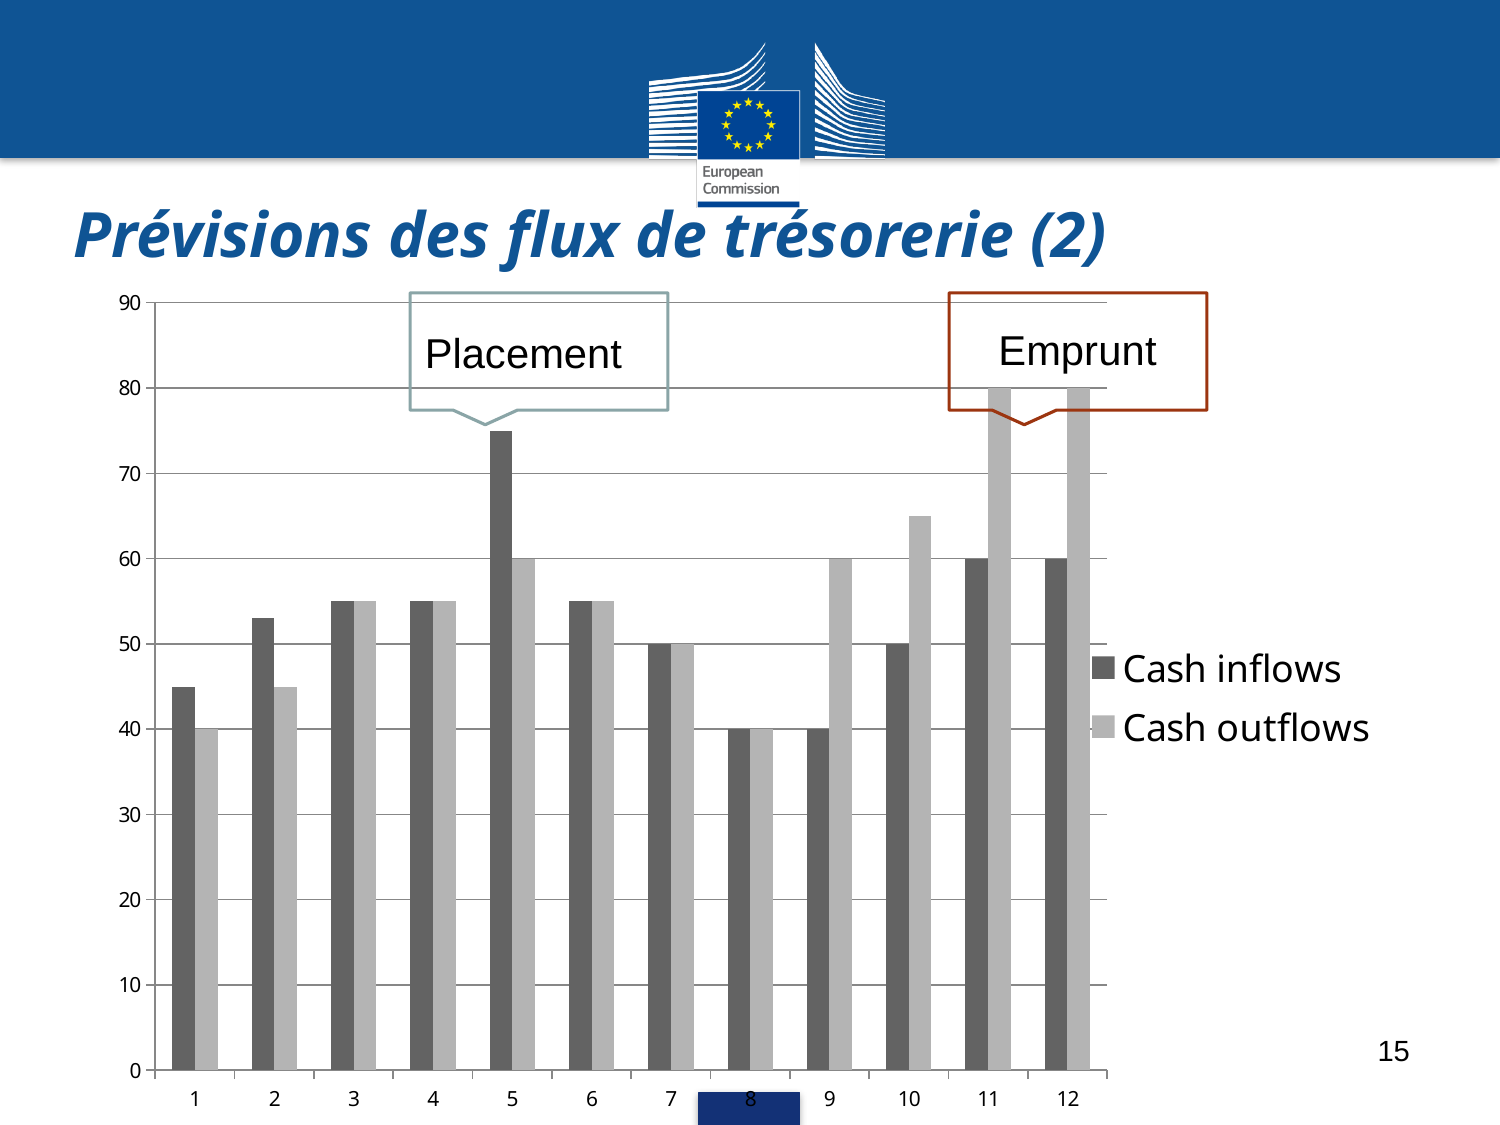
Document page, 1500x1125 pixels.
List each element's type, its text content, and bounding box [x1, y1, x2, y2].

picture [649, 42, 885, 187]
chart [105, 269, 1395, 1125]
slide_number 15 [1400, 1024, 1426, 1103]
text_box Prévisions des flux de trésorerie (2) [0, 187, 1500, 327]
